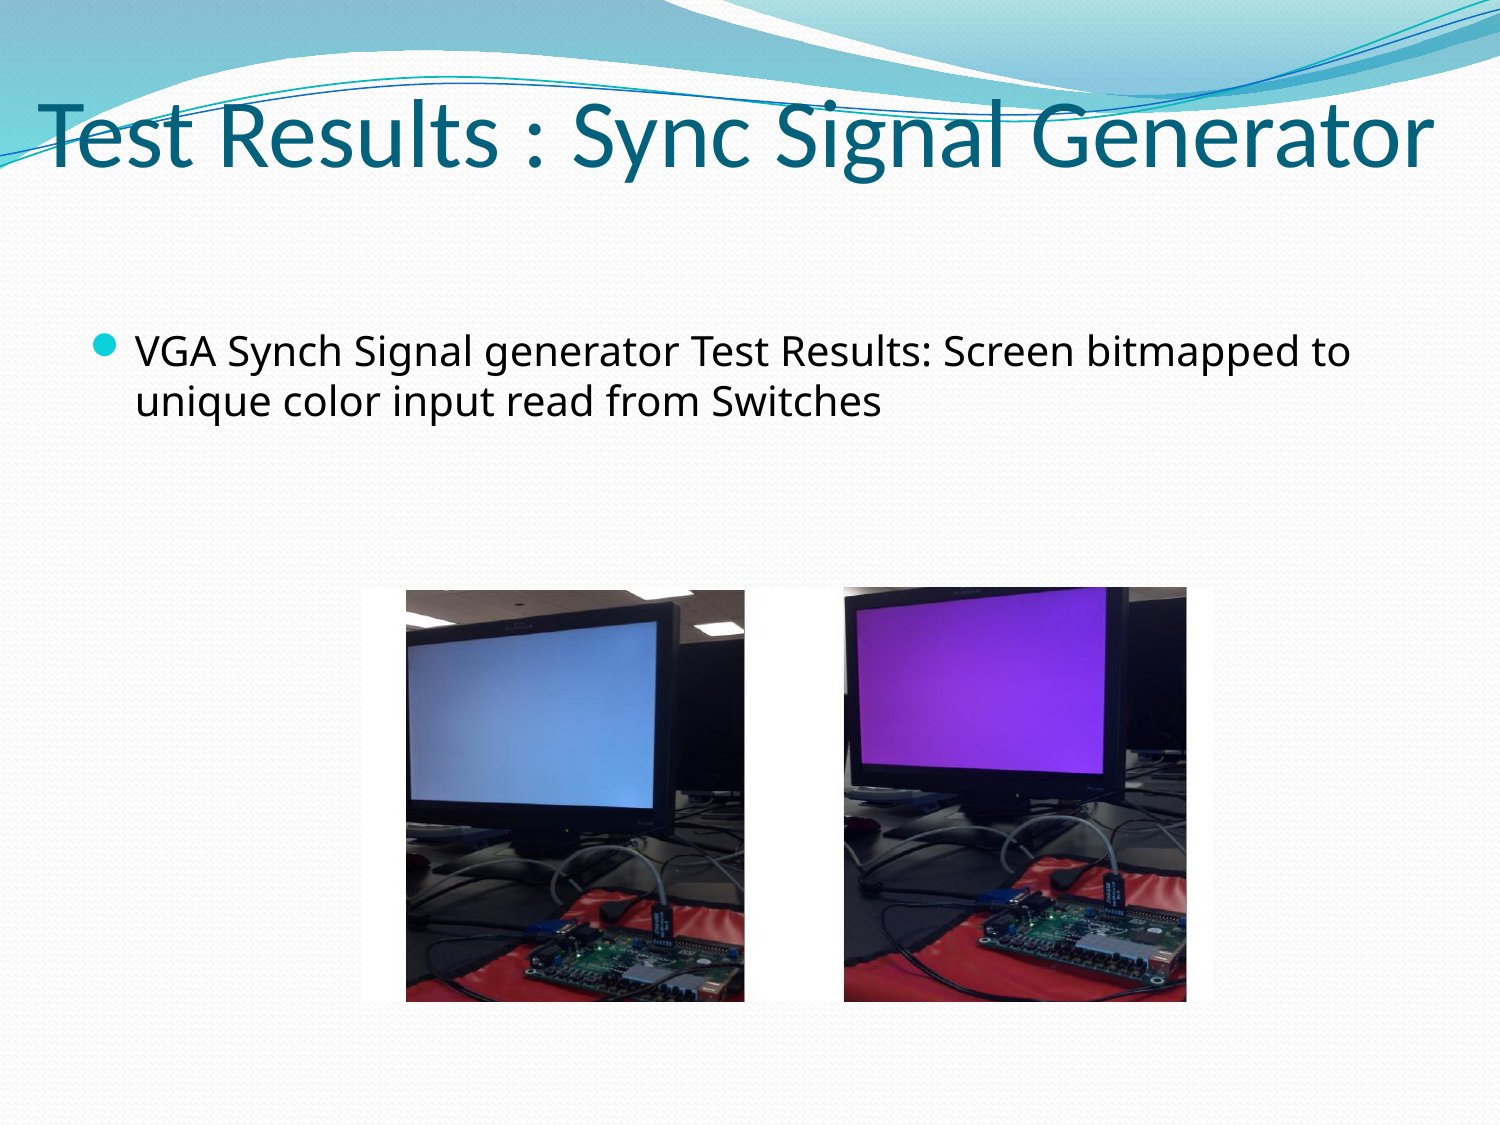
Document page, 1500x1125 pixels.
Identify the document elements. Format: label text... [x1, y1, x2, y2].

picture [362, 587, 1213, 1002]
list VGA Synch Signal generator Test Results: Screen bitmapped to unique color input read from Switches [75, 317, 1425, 1038]
title Test Results : Sync Signal Generator [37, 50, 1488, 188]
